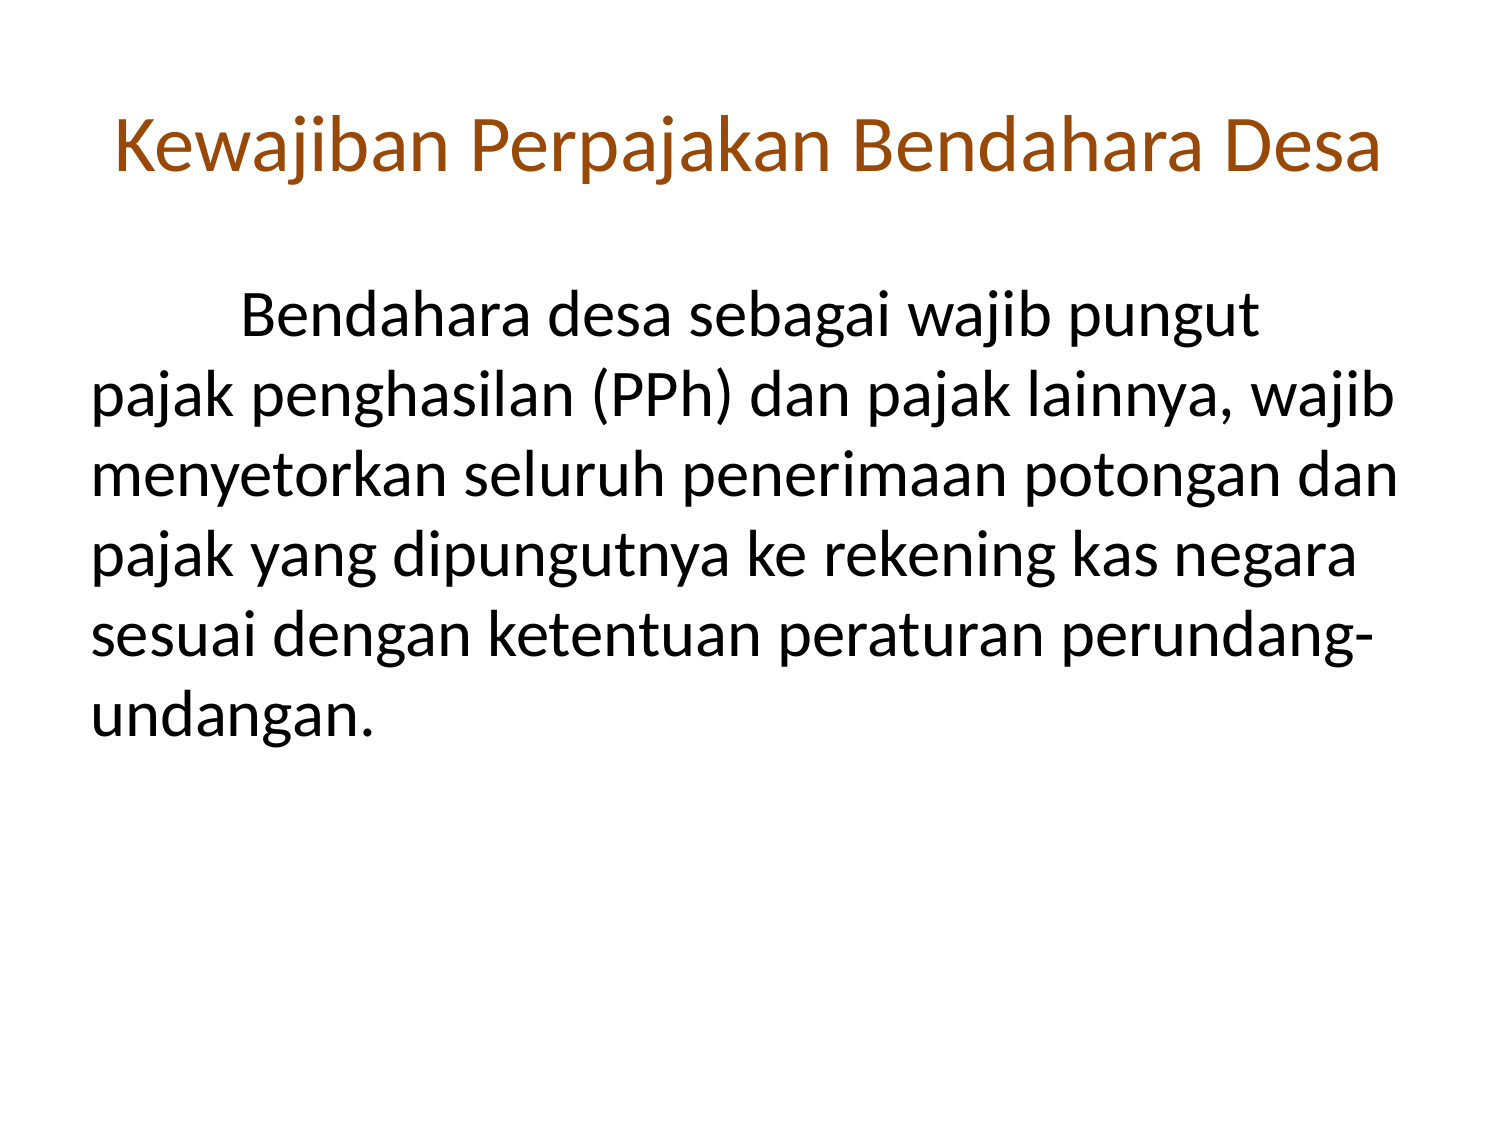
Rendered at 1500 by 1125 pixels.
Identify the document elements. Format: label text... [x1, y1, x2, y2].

title Kewajiban Perpajakan Bendahara Desa [75, 45, 1425, 233]
list Bendahara desa sebagai wajib pungut pajak penghasilan (PPh) dan pajak lainnya, wajib menyetorkan seluruh penerimaan potongan dan pajak yang dipungutnya ke rekening kas negara sesuai dengan ketentuan peraturan perundang-undangan. [75, 262, 1425, 1005]
